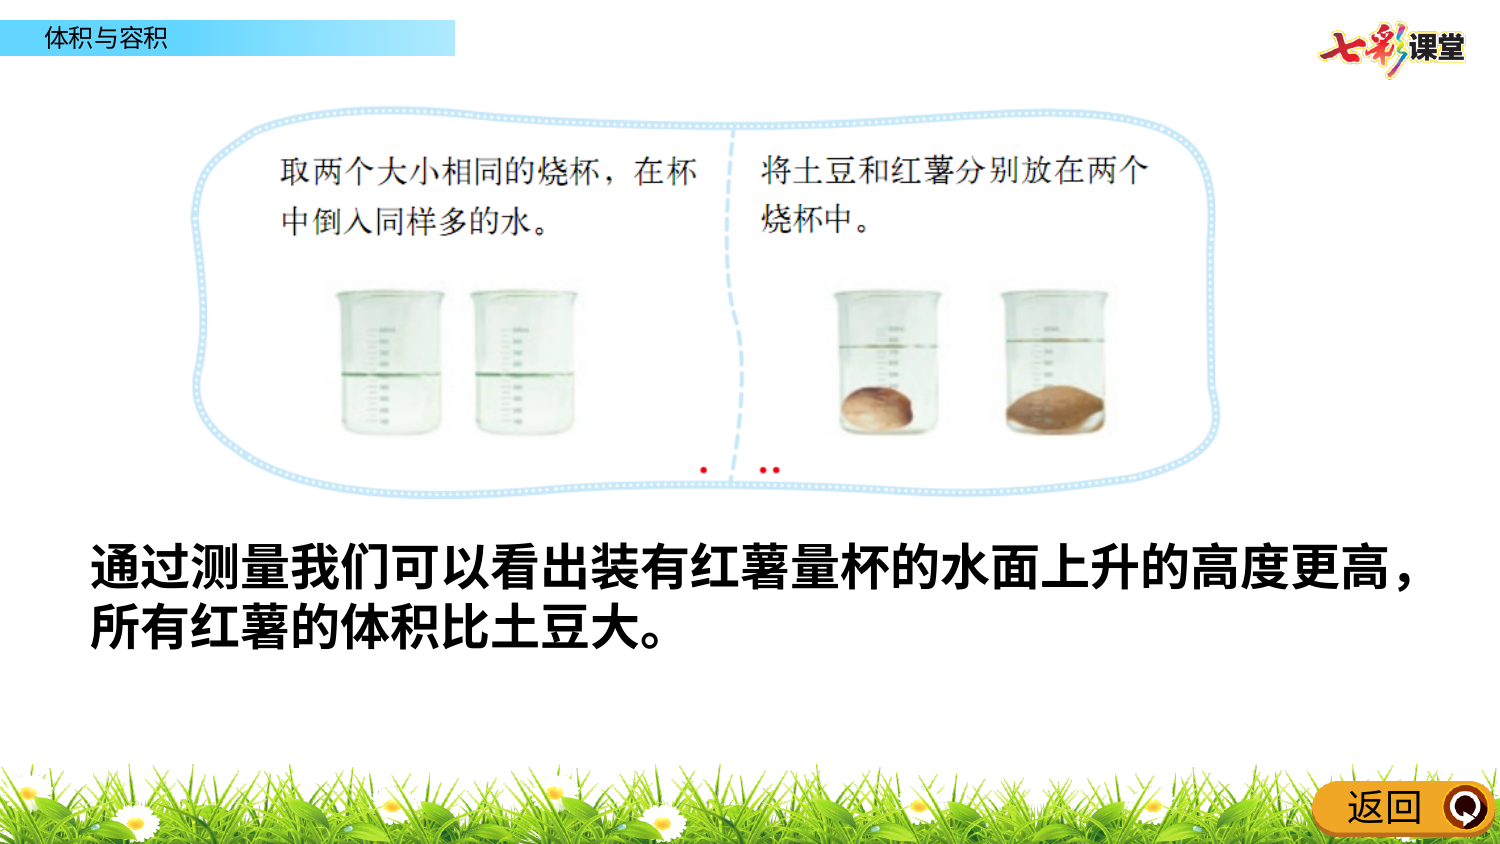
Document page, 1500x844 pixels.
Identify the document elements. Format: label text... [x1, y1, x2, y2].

picture [152, 90, 1223, 499]
picture [1316, 20, 1468, 80]
picture [0, 764, 1500, 844]
text_box 通过测量我们可以看出装有红薯量杯的水面上升的高度更高， 所有红薯的体积比土豆大。 [75, 528, 1455, 663]
